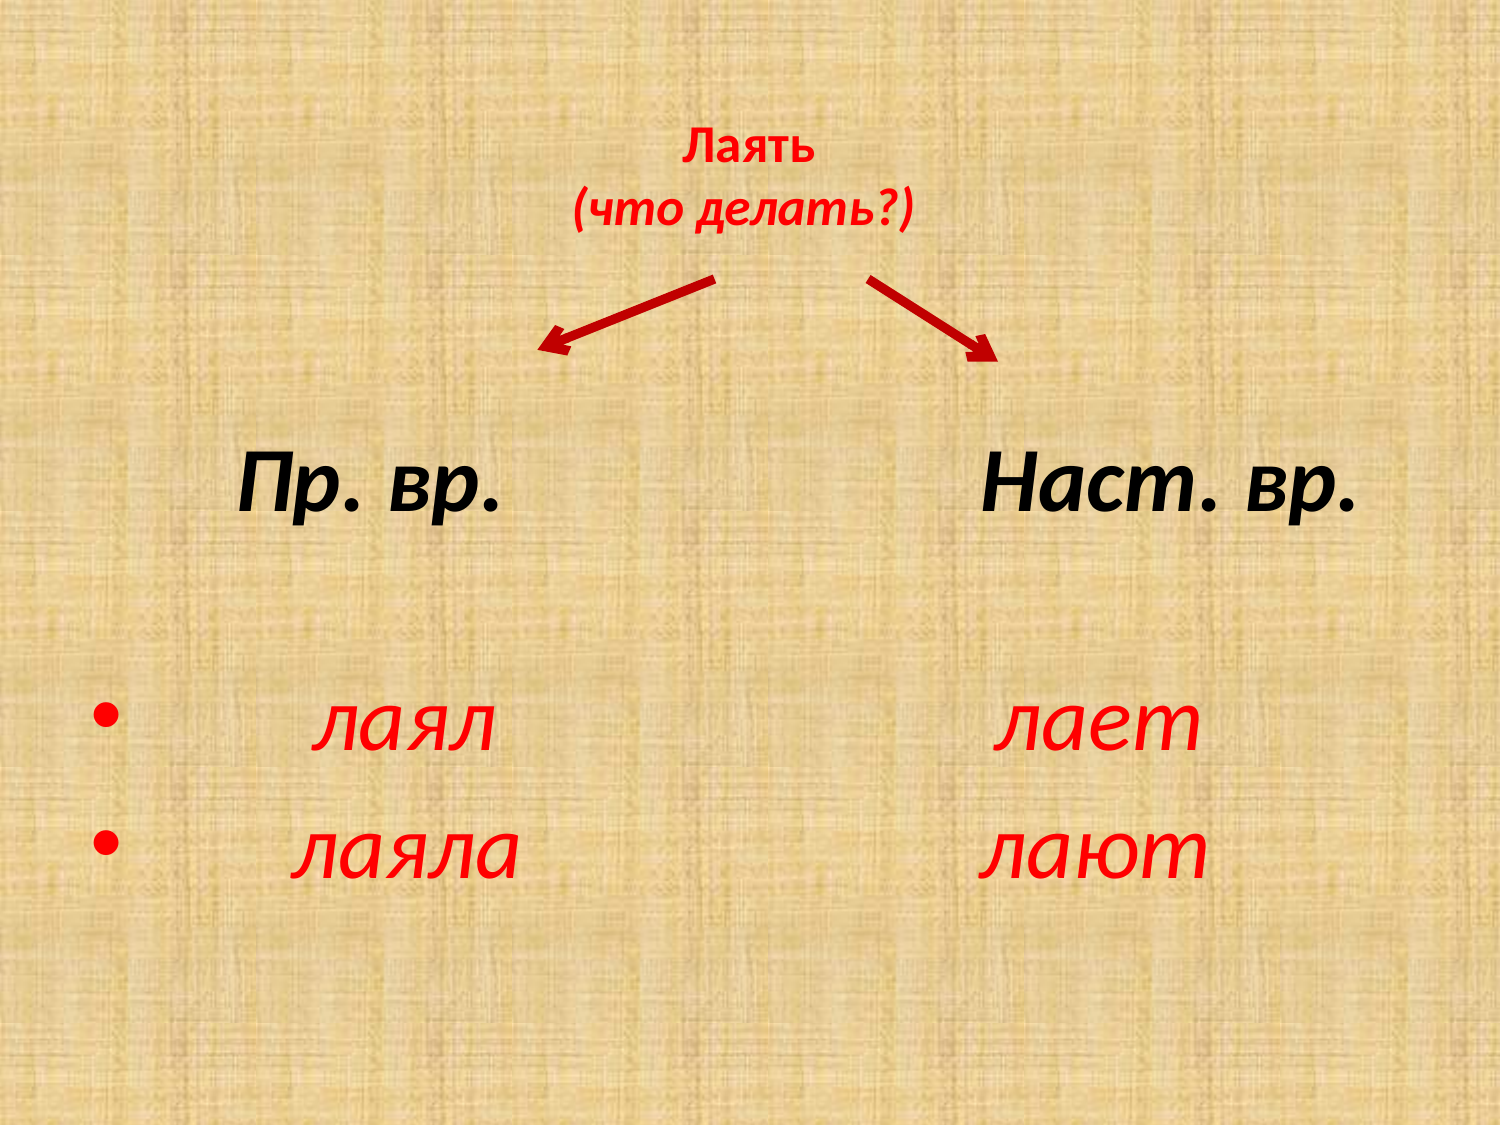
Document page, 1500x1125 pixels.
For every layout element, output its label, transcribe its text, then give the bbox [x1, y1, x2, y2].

picture [0, 0, 1500, 1125]
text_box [537, 278, 715, 350]
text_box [867, 278, 999, 362]
title Лаять (что делать?) [75, 42, 1412, 303]
list Пр. вр. Наст. вр. лаял лает лаяла лают [75, 314, 1425, 1005]
